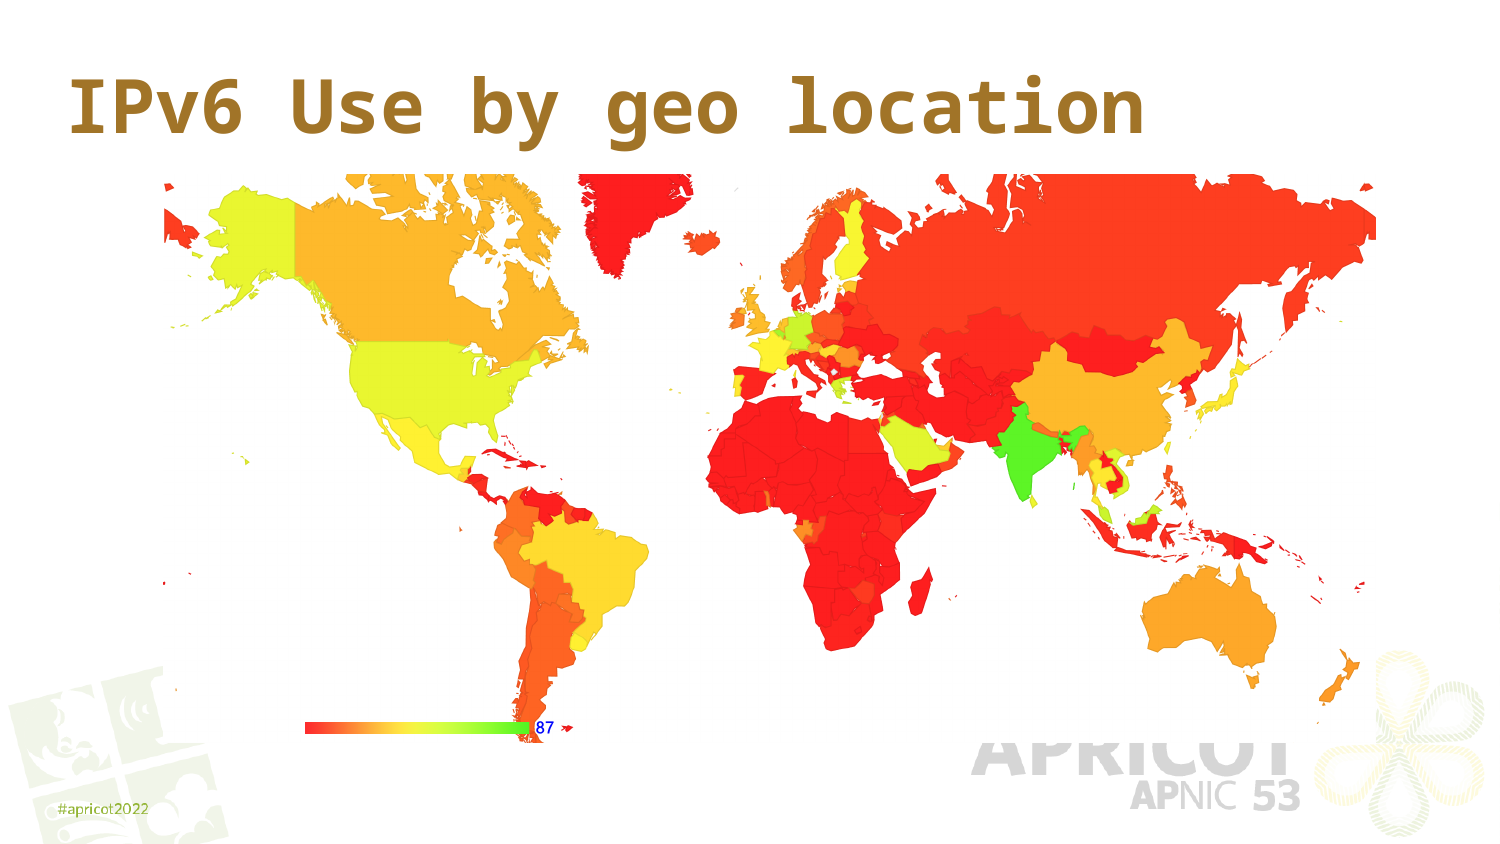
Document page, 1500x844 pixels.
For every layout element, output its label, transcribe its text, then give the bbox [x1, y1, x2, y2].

title IPv6 Use by geo location [64, 33, 1436, 175]
text_box [927, 637, 1500, 844]
picture [0, 0, 1500, 844]
